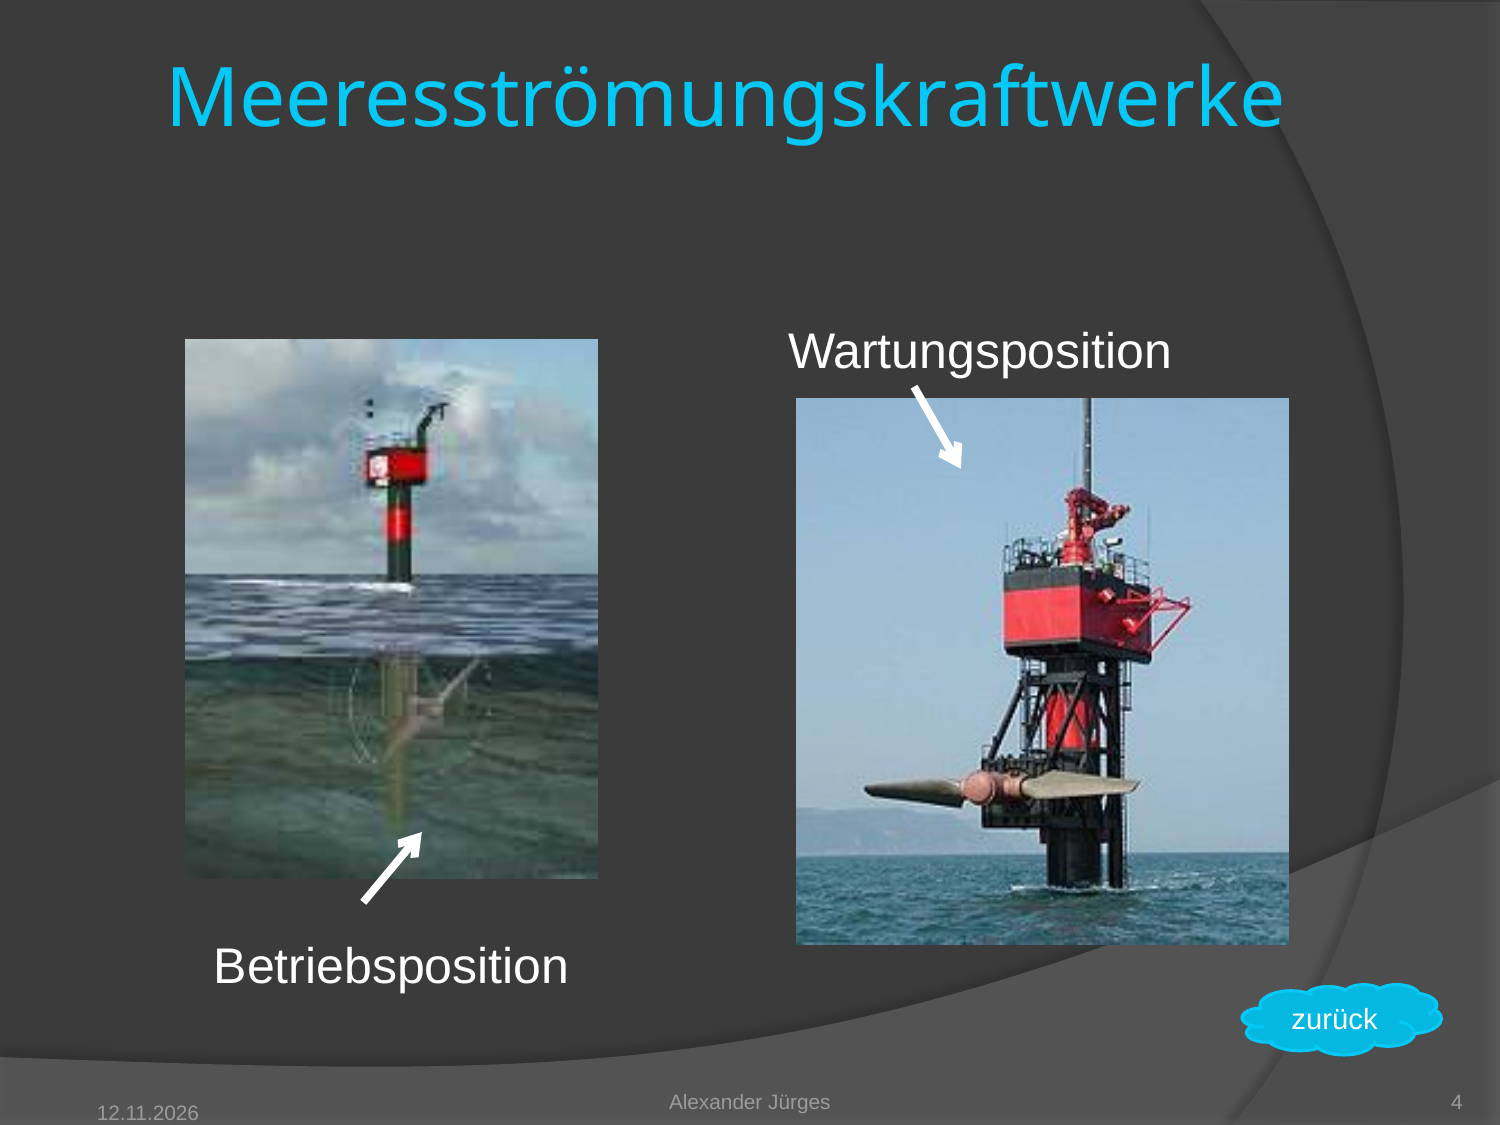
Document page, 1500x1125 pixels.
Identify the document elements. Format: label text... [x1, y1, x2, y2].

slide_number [82, 1065, 432, 1125]
slide_number 4 [1337, 1053, 1463, 1114]
text_box zurück [1240, 983, 1443, 1057]
footer Alexander Jürges [512, 1053, 988, 1114]
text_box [357, 837, 428, 897]
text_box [896, 403, 979, 452]
text_box Meeresströmungskraftwerke [157, 0, 1383, 188]
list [184, 339, 598, 880]
picture [796, 398, 1290, 945]
text_box Wartungsposition [773, 310, 1301, 386]
text_box Betriebsposition [199, 925, 633, 1001]
